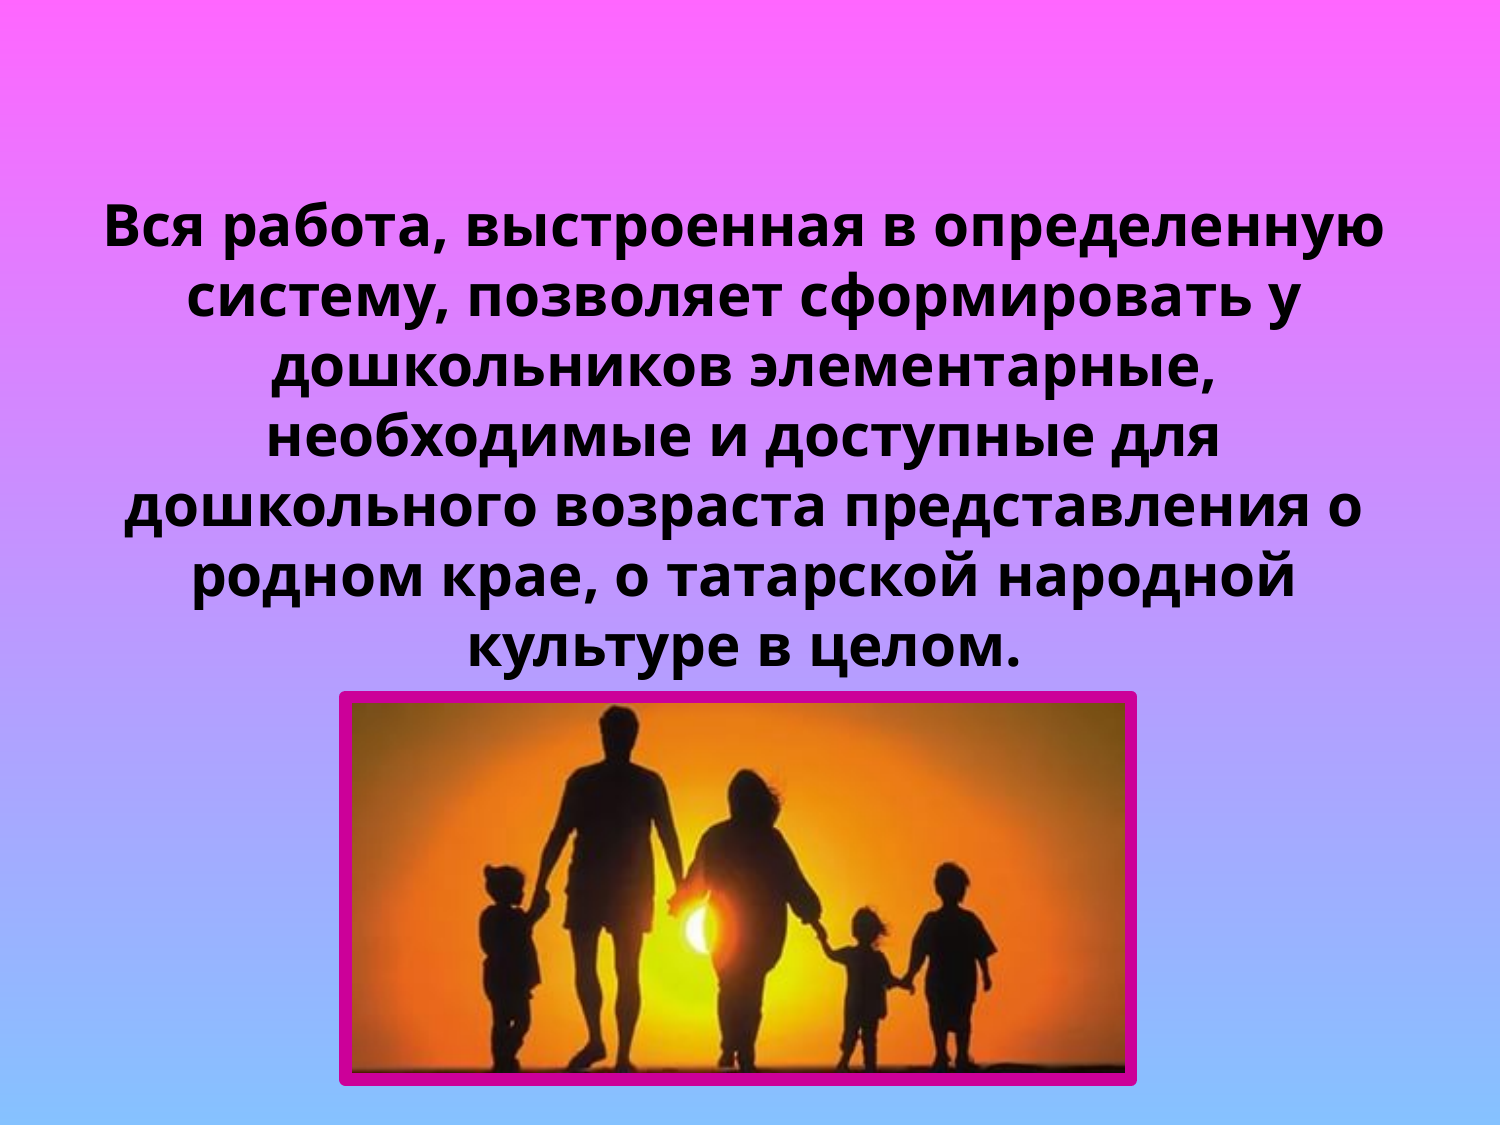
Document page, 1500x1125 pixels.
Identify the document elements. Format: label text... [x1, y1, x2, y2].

text_box Вся работа, выстроенная в определенную систему, позволяет сформировать у дошкольников элементарные, необходимые и доступные для дошкольного возраста представления о родном крае, о татарской народной культуре в целом. [46, 82, 1442, 785]
picture [351, 702, 1126, 1074]
